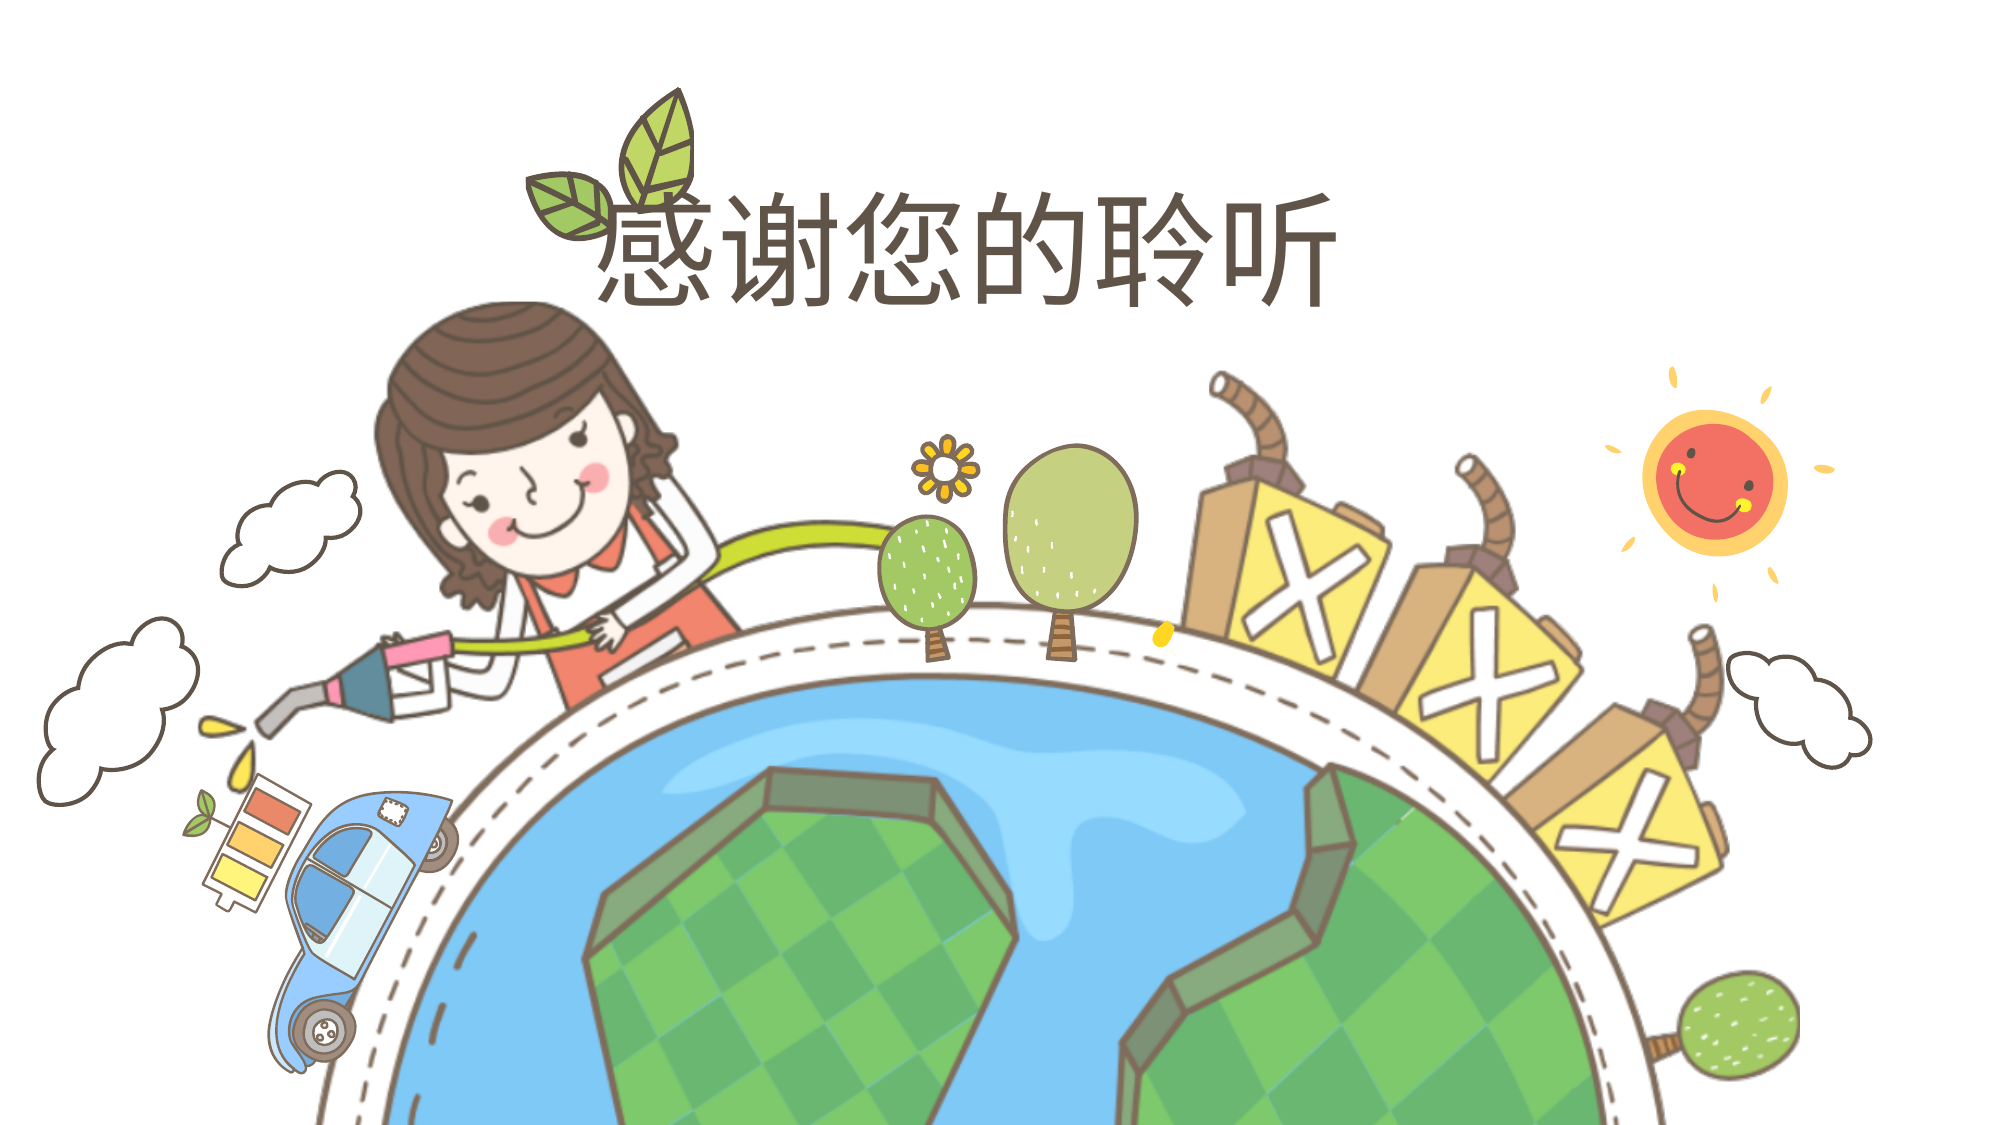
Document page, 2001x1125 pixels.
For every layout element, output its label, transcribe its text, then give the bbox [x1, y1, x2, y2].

text_box 感谢您的聆听 [577, 165, 1400, 300]
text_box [162, 736, 419, 1055]
picture [197, 300, 1800, 1125]
text_box [1800, 658, 1872, 769]
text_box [1599, 373, 1831, 602]
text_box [870, 417, 1191, 707]
text_box [37, 617, 197, 806]
picture [525, 84, 694, 242]
